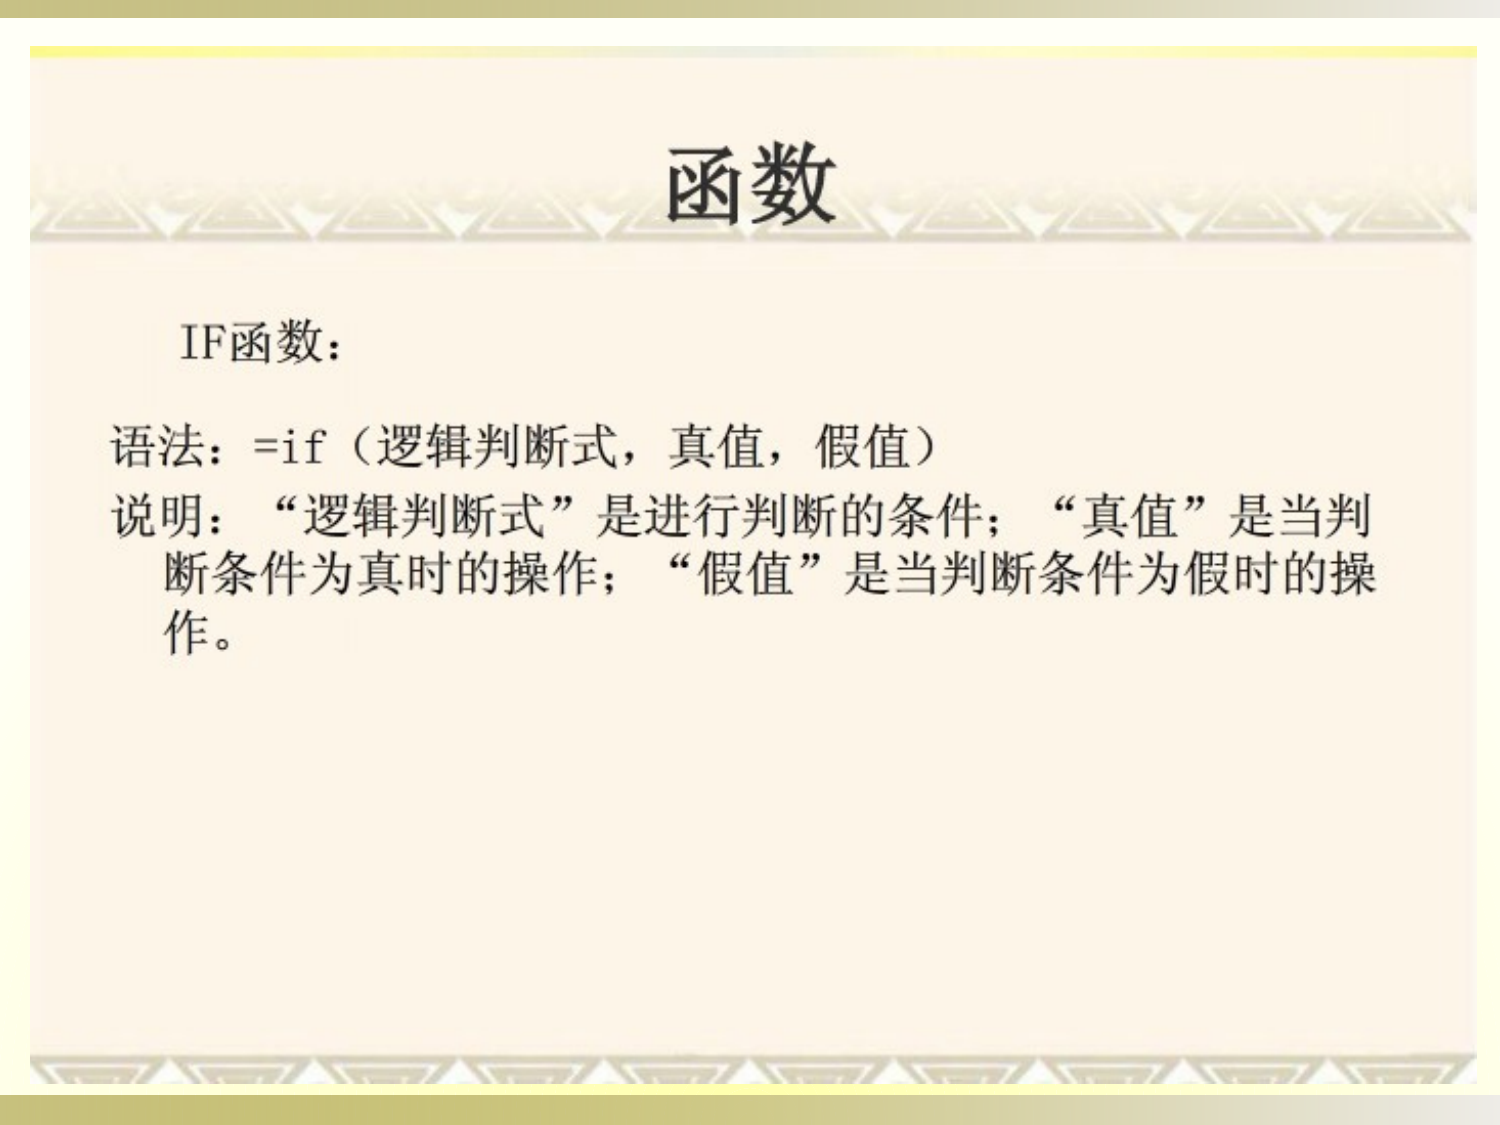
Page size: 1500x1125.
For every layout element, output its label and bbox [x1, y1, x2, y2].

picture [30, 46, 1478, 1084]
